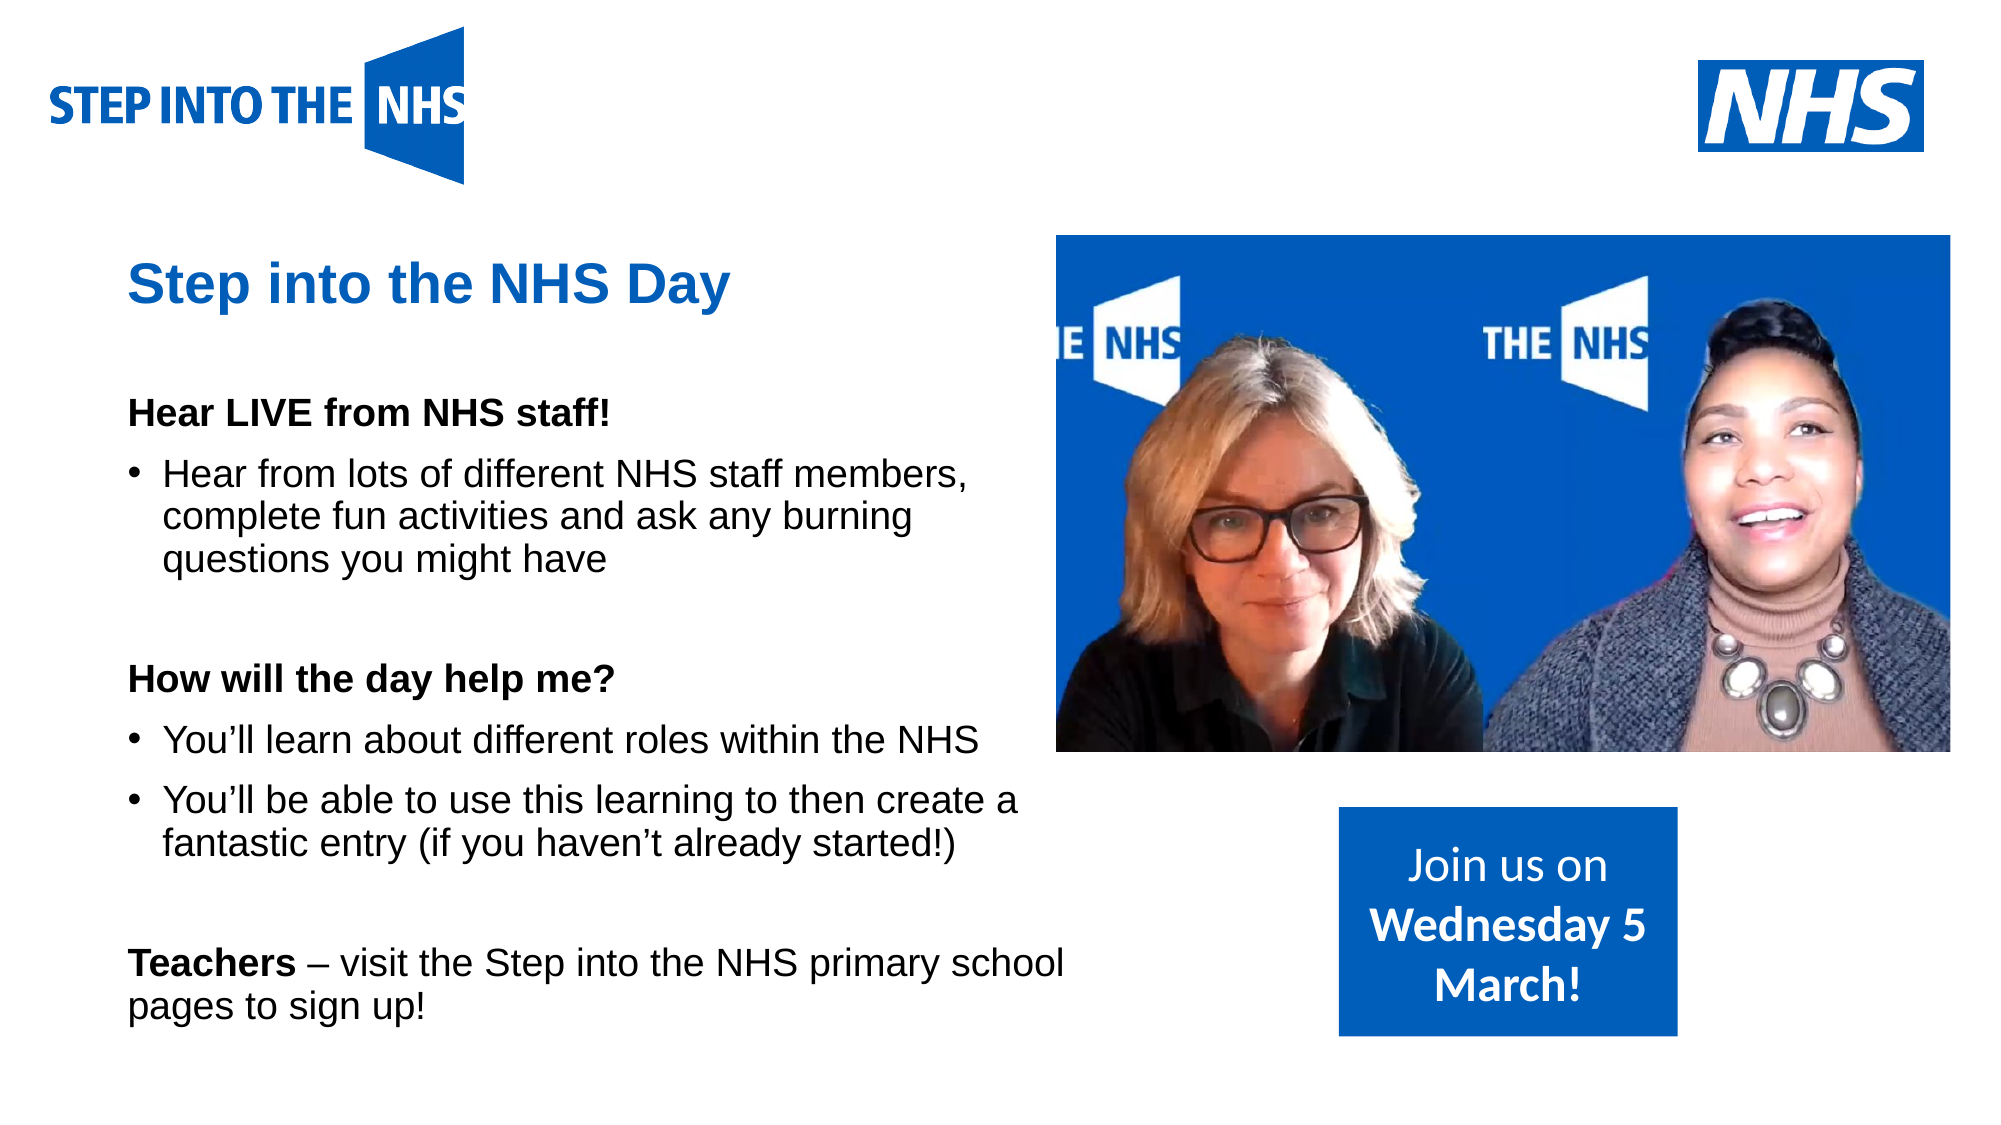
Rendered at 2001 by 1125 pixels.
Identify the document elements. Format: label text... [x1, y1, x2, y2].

text_box Join us on Wednesday 5 March! [1338, 806, 1679, 1037]
text_box Step into the NHS Day Hear LIVE from NHS staff!​ Hear from lots of different NHS staff members, complete fun activities and ask any burning questions you might have How will the day help me?​ You’ll learn about different roles within the NHS​ You’ll be able to use this learning to then create a fantastic entry (if you haven’t already started!) Teachers – visit the Step into the NHS primary school pages to sign up! [112, 235, 1088, 1037]
picture [1055, 235, 1951, 752]
picture [1697, 60, 1924, 152]
picture [50, 26, 464, 185]
